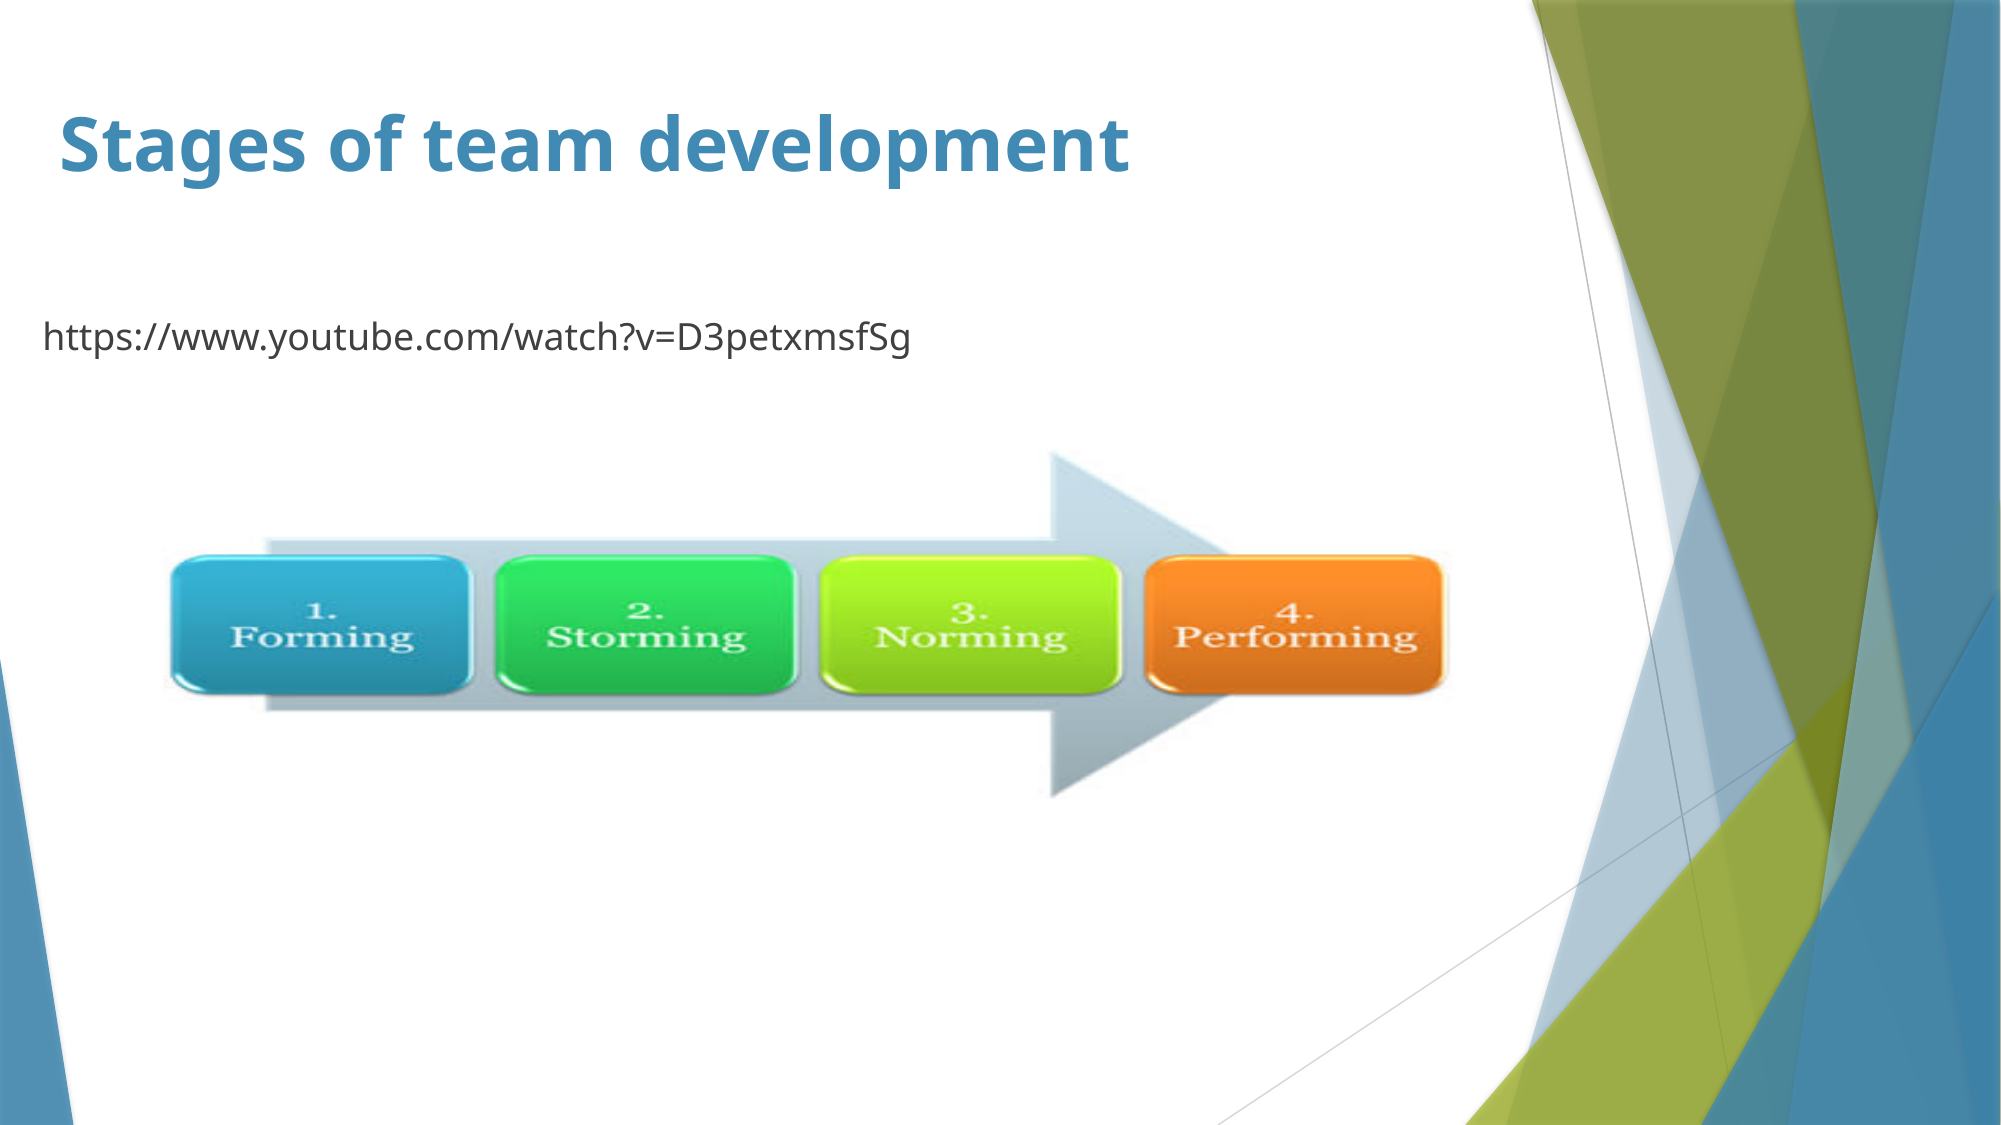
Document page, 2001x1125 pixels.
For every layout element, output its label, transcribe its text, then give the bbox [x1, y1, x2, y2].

list https://www.youtube.com/watch?v=D3petxmsfSg [27, 305, 1438, 943]
picture [162, 448, 1456, 800]
title Stages of team development [44, 89, 1456, 306]
